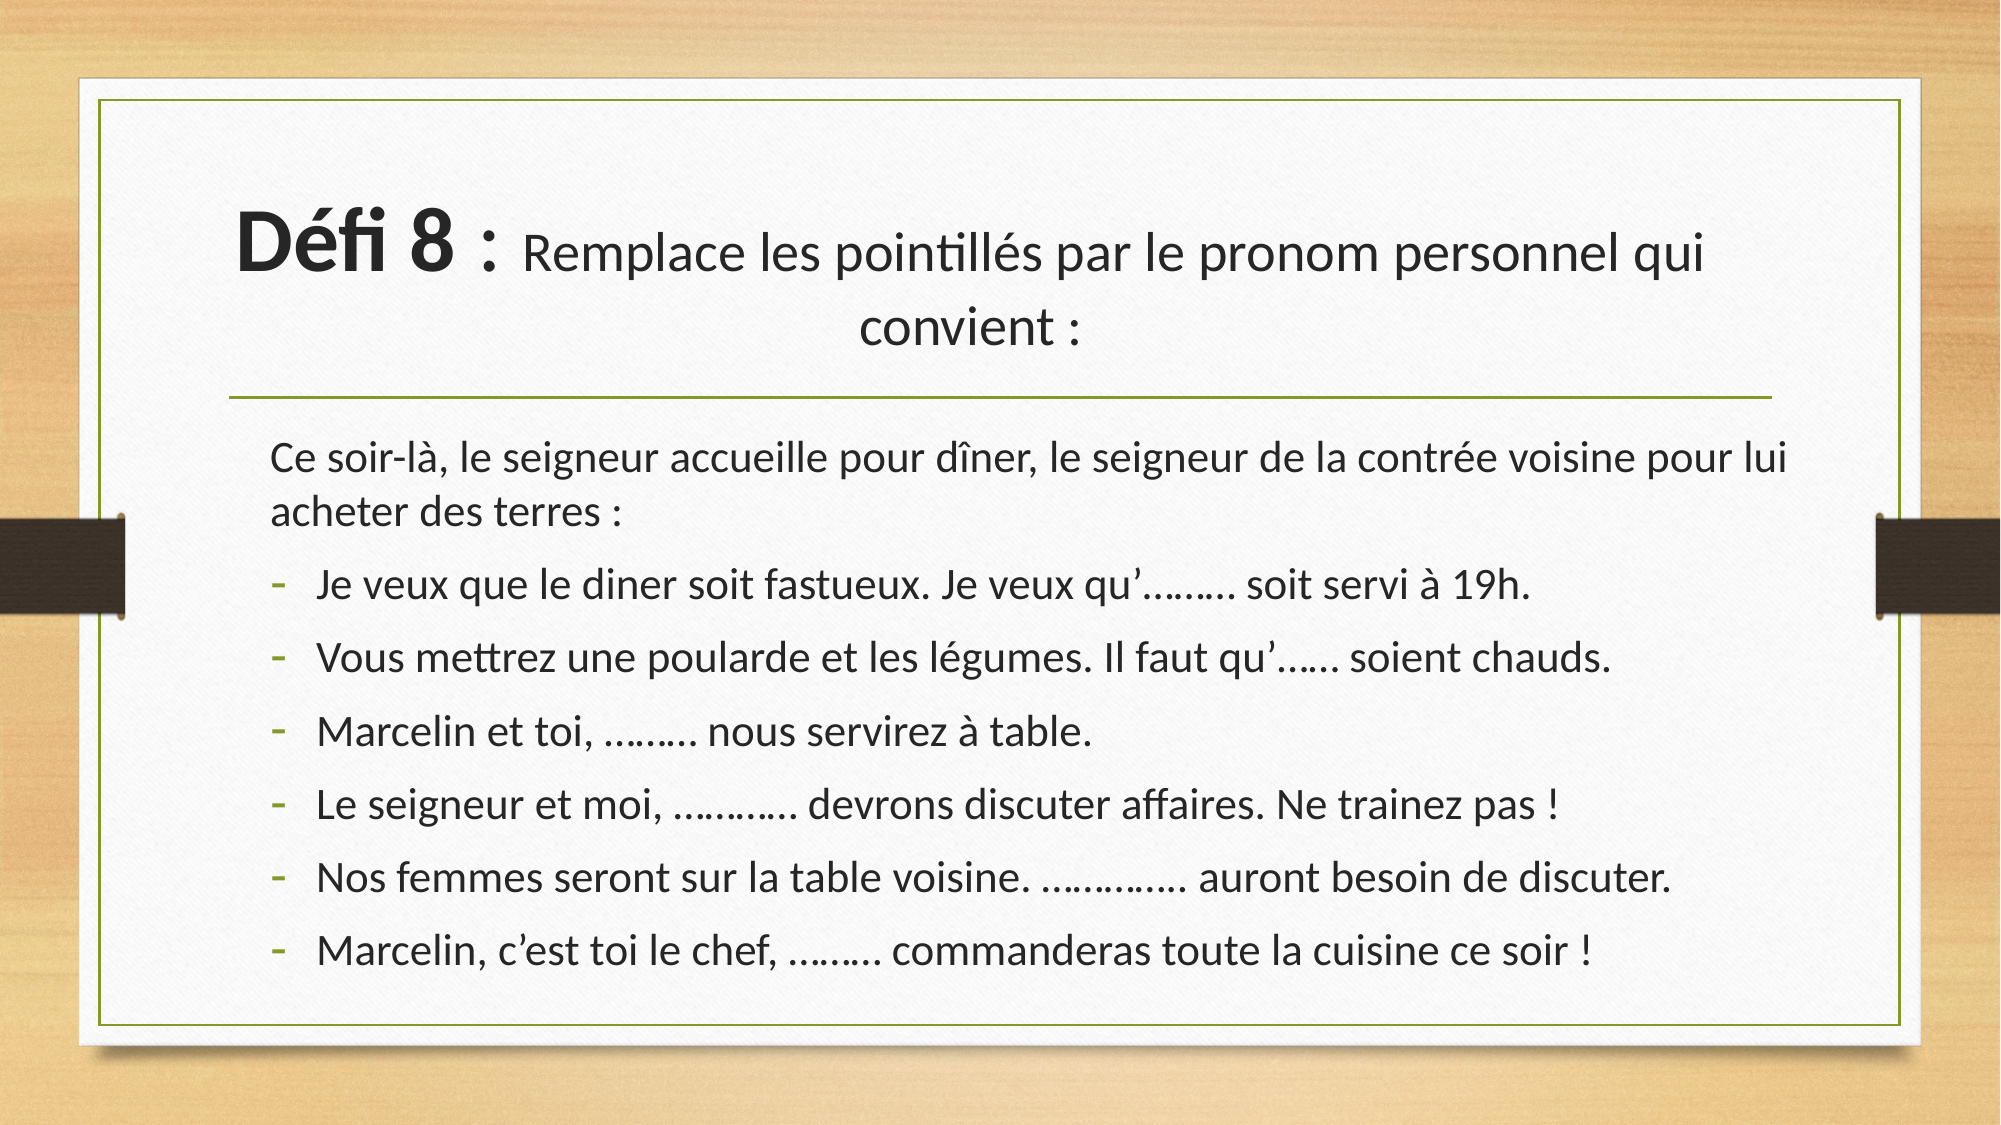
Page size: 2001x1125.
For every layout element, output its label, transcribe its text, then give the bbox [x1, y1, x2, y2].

text_box Ce soir-là, le seigneur accueille pour dîner, le seigneur de la contrée voisine pour lui acheter des terres : Je veux que le diner soit fastueux. Je veux qu’……… soit servi à 19h. Vous mettrez une poularde et les légumes. Il faut qu’…… soient chauds. Marcelin et toi, ……… nous servirez à table. Le seigneur et moi, ………… devrons discuter affaires. Ne trainez pas ! Nos femmes seront sur la table voisine. ………….. auront besoin de discuter. Marcelin, c’est toi le chef, ……… commanderas toute la cuisine ce soir ! [182, 419, 1816, 992]
title Défi 8 : Remplace les pointillés par le pronom personnel qui convient : [154, 161, 1788, 375]
picture [0, 0, 2001, 1125]
